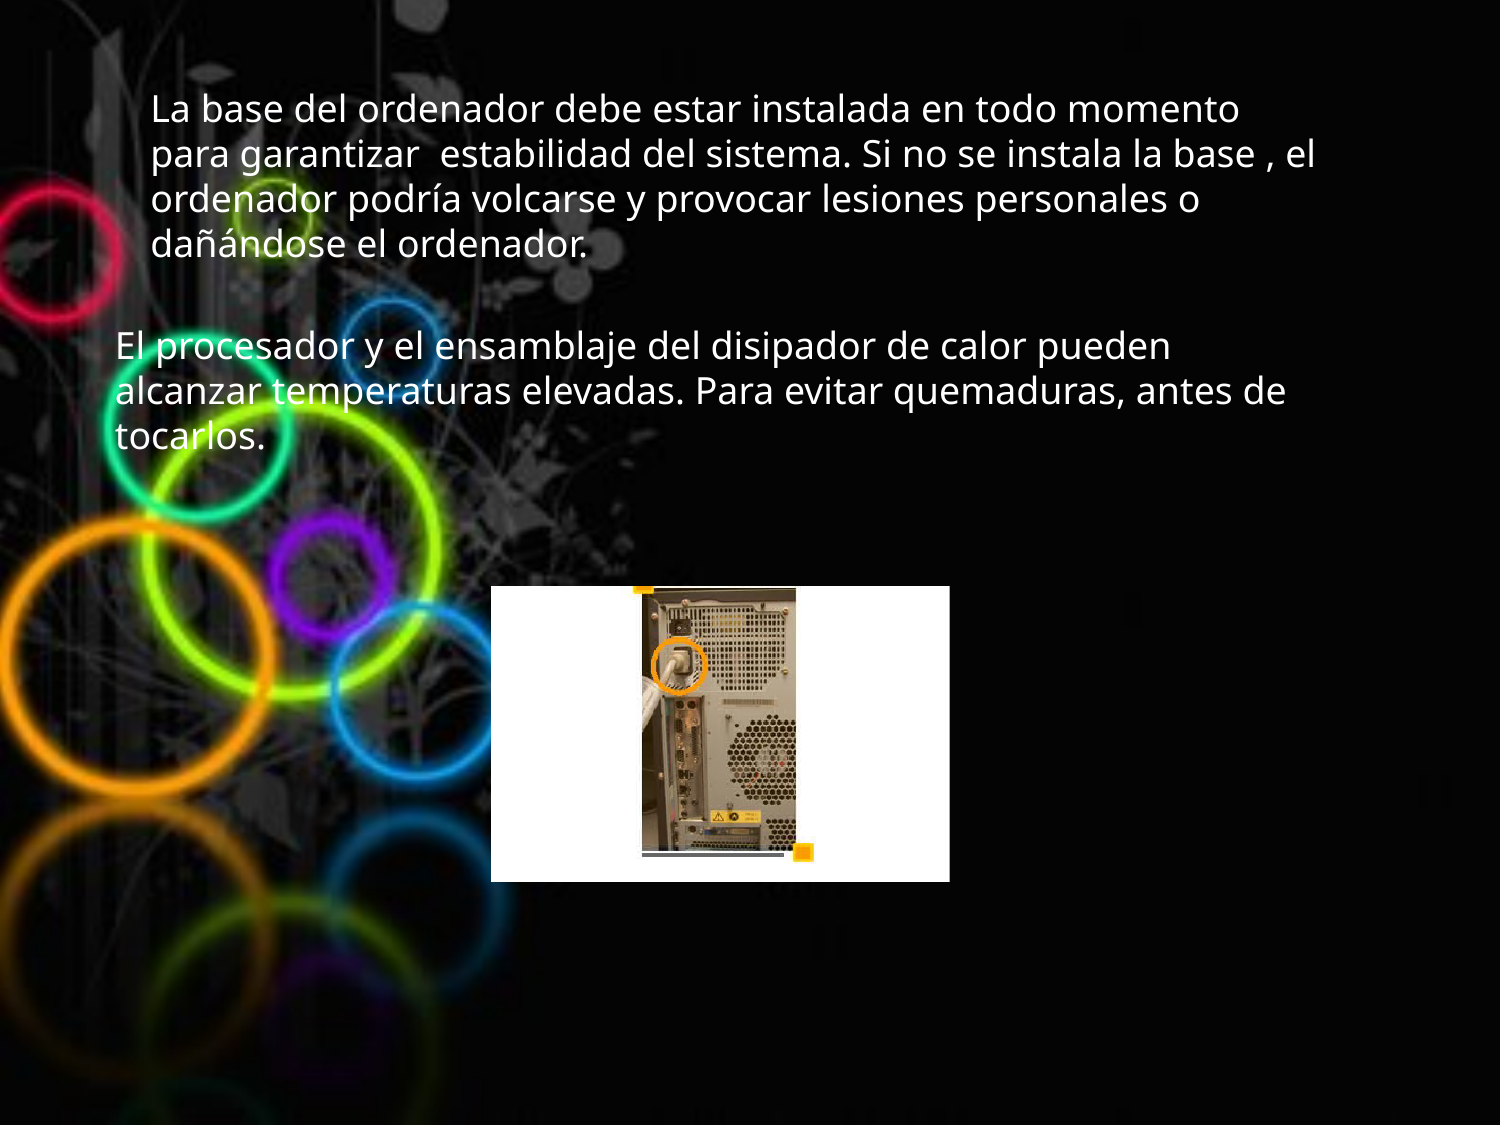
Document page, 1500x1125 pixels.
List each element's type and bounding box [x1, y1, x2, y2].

list [0, 0, 1500, 1125]
picture [490, 585, 950, 882]
